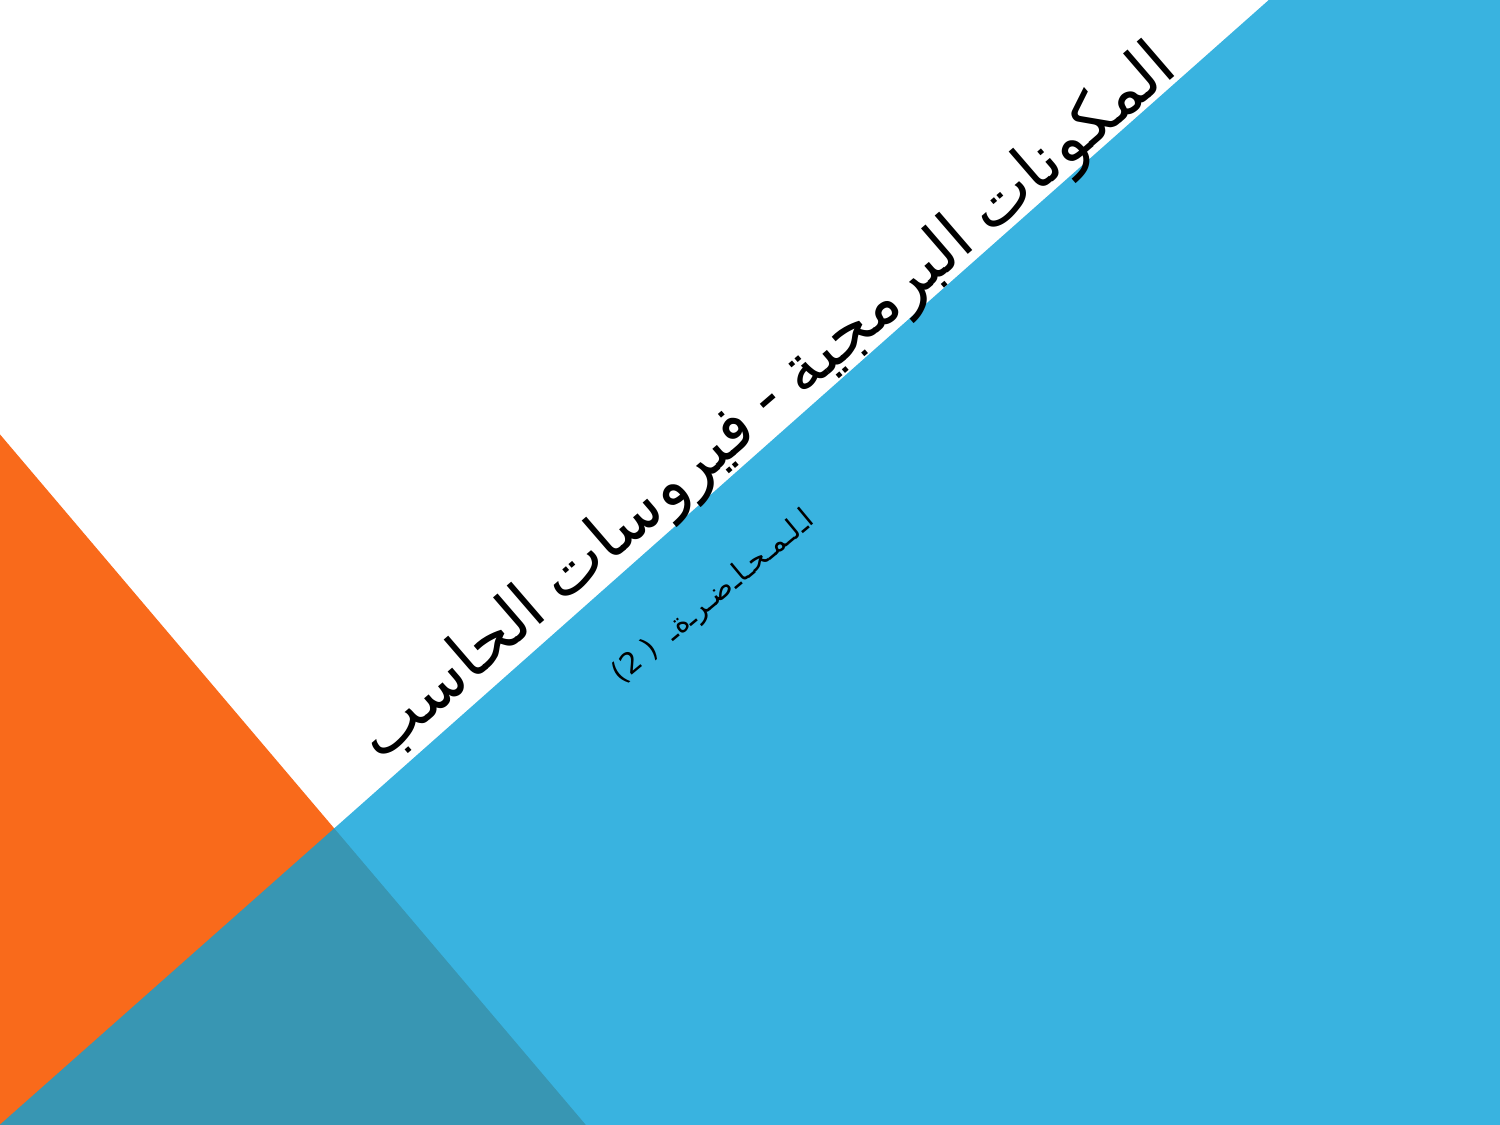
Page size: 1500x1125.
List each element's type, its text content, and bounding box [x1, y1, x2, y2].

title المكونات البرمجية - فيروسات الحاسب [117, 0, 1201, 850]
subtitle المحاضرة (2) [399, 325, 1069, 907]
